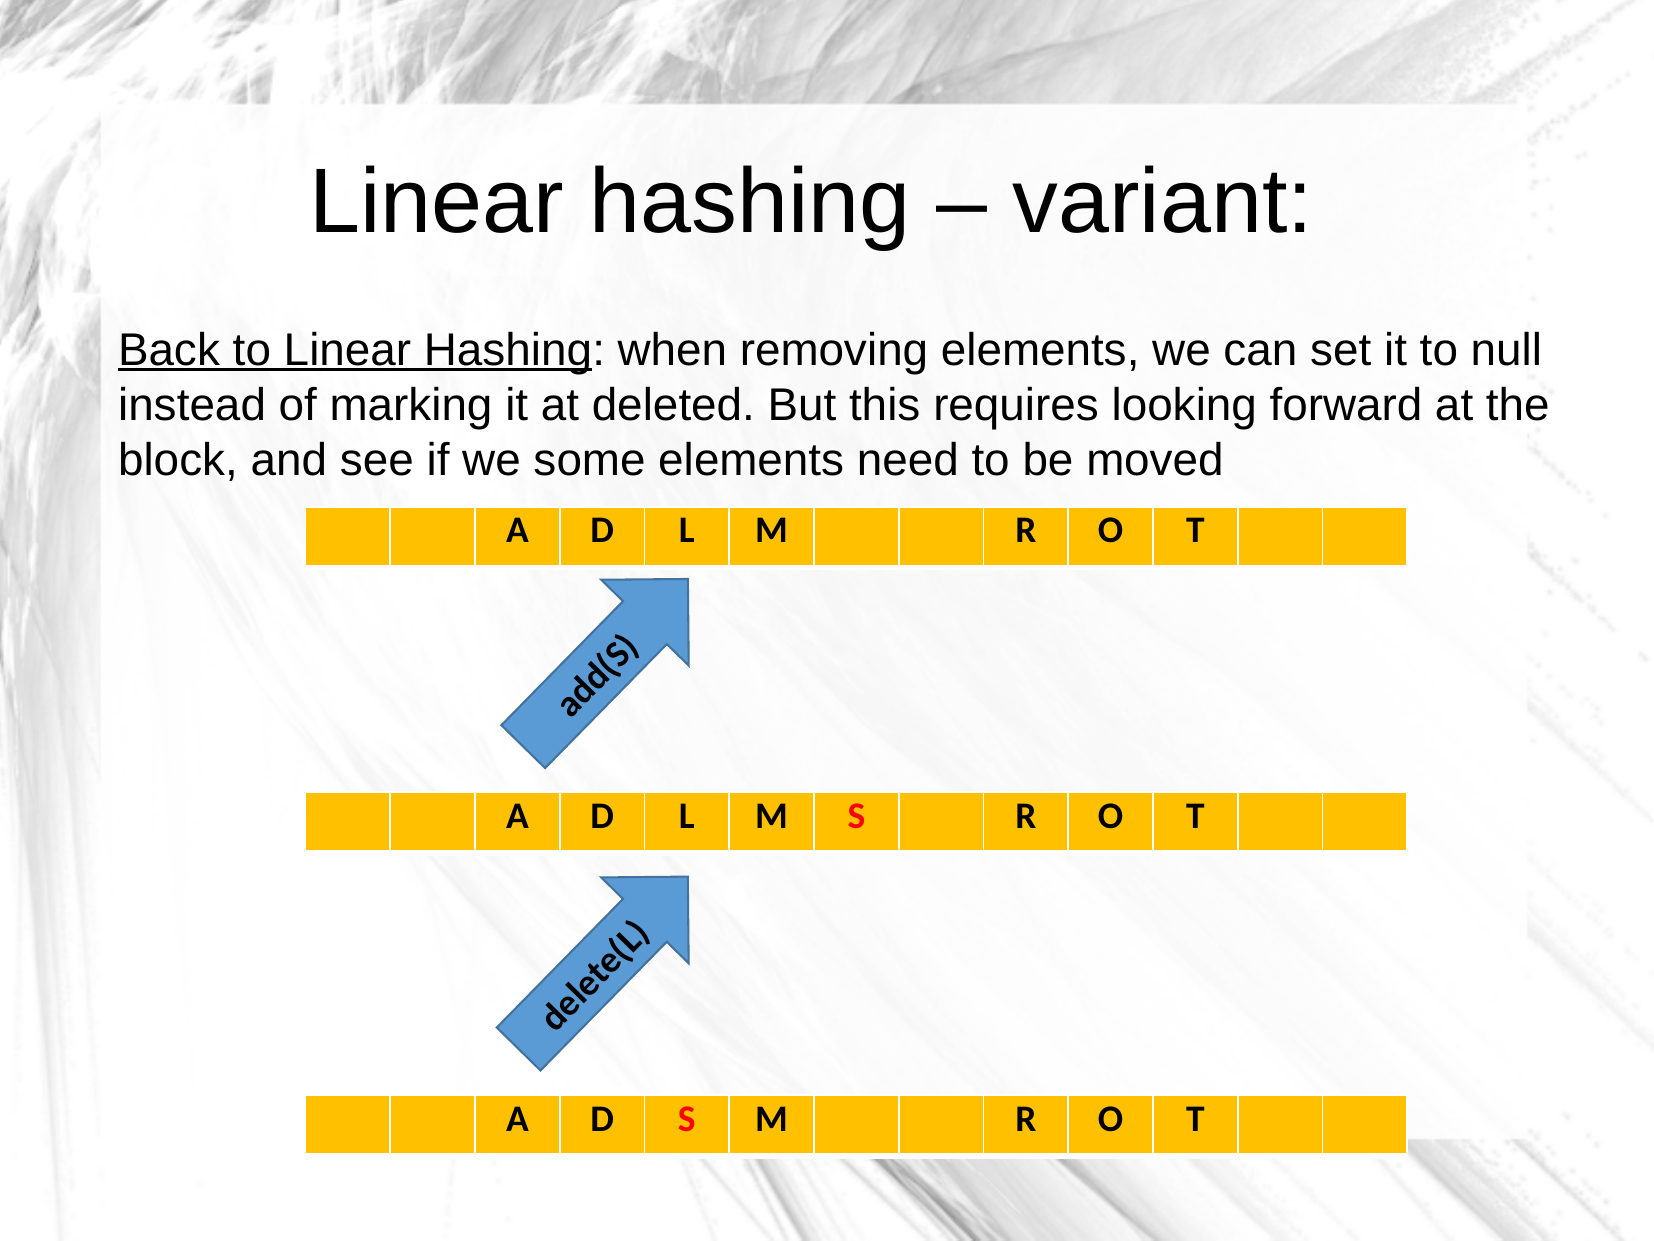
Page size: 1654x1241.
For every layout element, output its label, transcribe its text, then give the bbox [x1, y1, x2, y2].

table_header O [1069, 1096, 1152, 1153]
table_header R [984, 793, 1067, 850]
text_box delete(L) [495, 875, 690, 1072]
table_header D [561, 508, 644, 565]
table_header R [984, 508, 1067, 565]
table_header [391, 793, 474, 850]
table_header [1239, 508, 1322, 565]
table_header T [1154, 508, 1237, 565]
text_box add(S) [499, 577, 690, 770]
picture [0, 0, 1654, 1241]
table_header L [645, 793, 728, 850]
title Linear hashing – variant: [118, 112, 1506, 281]
table_header [815, 508, 898, 565]
table_header S [645, 1096, 728, 1153]
table_header [900, 1096, 983, 1153]
table_header L [645, 508, 728, 565]
table_header M [730, 508, 813, 565]
table_header [1323, 793, 1406, 850]
table_header [900, 793, 983, 850]
table_header A [476, 793, 559, 850]
table_header D [561, 1096, 644, 1153]
table_header T [1154, 1096, 1237, 1153]
table_header [1239, 793, 1322, 850]
table_header O [1069, 793, 1152, 850]
table_header O [1069, 508, 1152, 565]
table_header [306, 793, 389, 850]
table_header [1323, 1096, 1406, 1153]
table_header M [730, 793, 813, 850]
table_header S [815, 793, 898, 850]
table_header [306, 1096, 389, 1153]
table_header A [476, 508, 559, 565]
table_header D [561, 793, 644, 850]
table_header [1239, 1096, 1322, 1153]
list Back to Linear Hashing: when removing elements, we can set it to null instead of marking it at deleted. But this requires looking forward at the block, and see if we some elements need to be moved [118, 319, 1571, 1102]
table_header T [1154, 793, 1237, 850]
table_header R [984, 1096, 1067, 1153]
table_header M [730, 1096, 813, 1153]
table_header [1323, 508, 1406, 565]
table_header [815, 1096, 898, 1153]
table_header [391, 1096, 474, 1153]
table_header [900, 508, 983, 565]
table_header [306, 508, 389, 565]
table_header [391, 508, 474, 565]
table_header A [476, 1096, 559, 1153]
